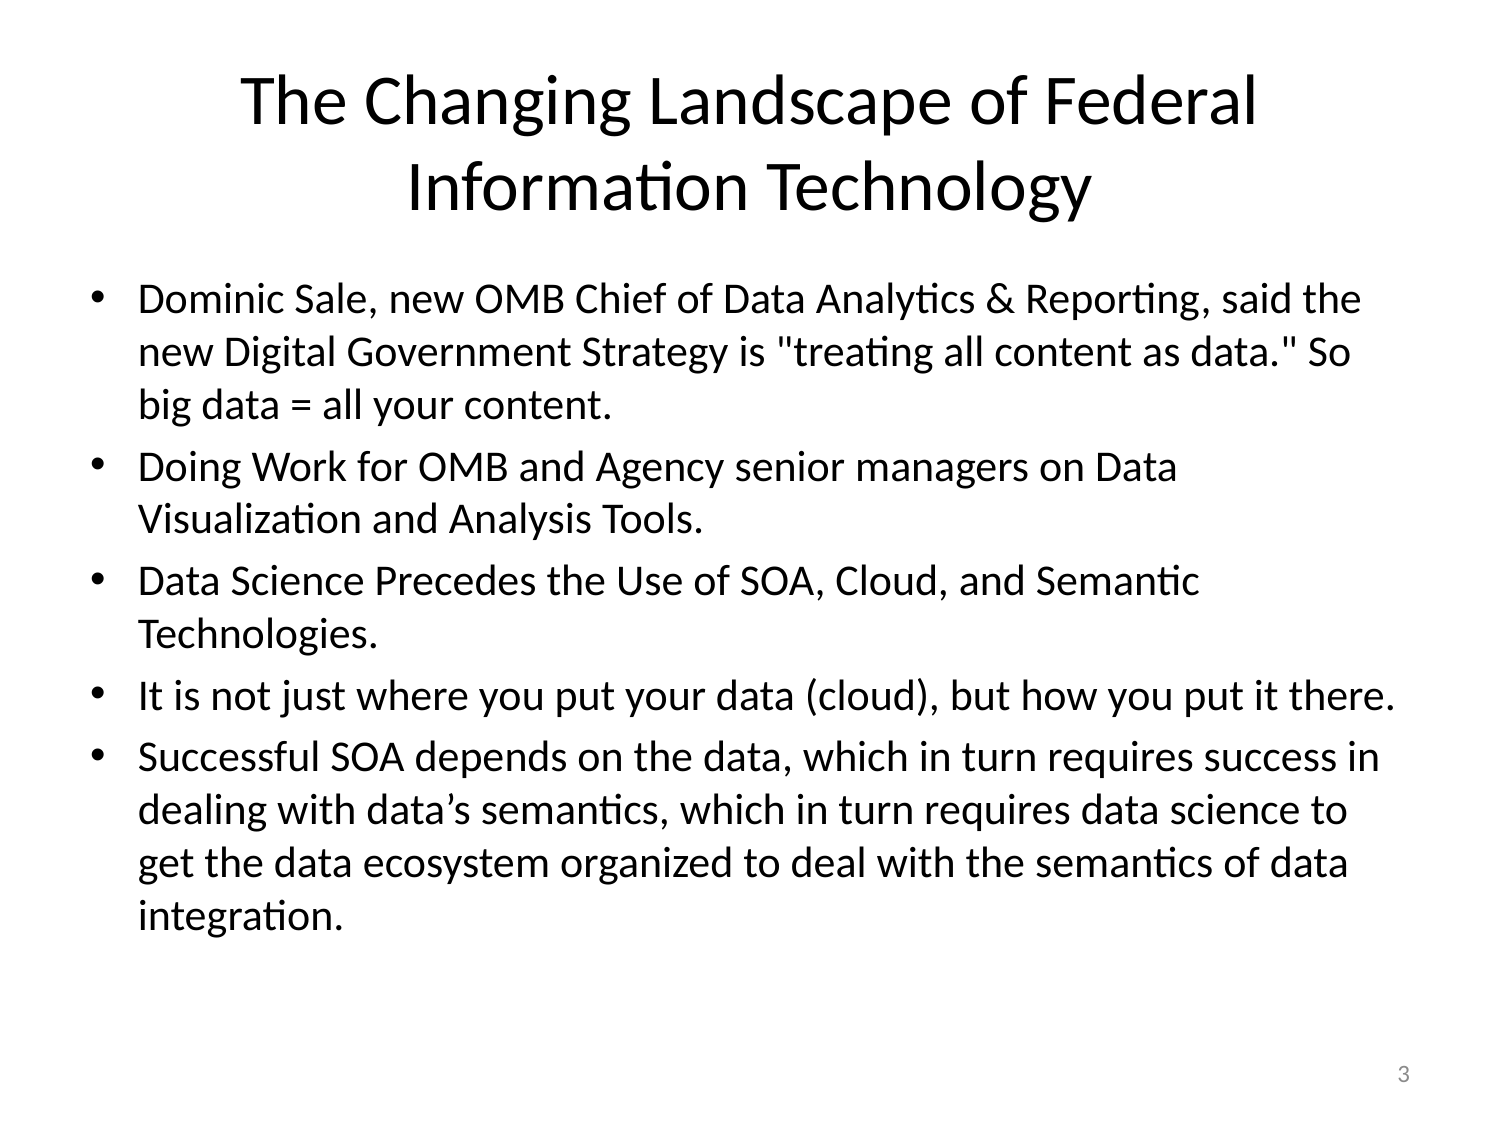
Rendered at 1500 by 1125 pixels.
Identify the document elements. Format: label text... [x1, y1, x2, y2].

slide_number 3 [1074, 1042, 1425, 1103]
list Dominic Sale, new OMB Chief of Data Analytics & Reporting, said the new Digital Government Strategy is "treating all content as data." So big data = all your content. Doing Work for OMB and Agency senior managers on Data Visualization and Analysis Tools. Data Science Precedes the Use of SOA, Cloud, and Semantic Technologies. It is not just where you put your data (cloud), but how you put it there. Successful SOA depends on the data, which in turn requires success in dealing with data’s semantics, which in turn requires data science to get the data ecosystem organized to deal with the semantics of data integration. [75, 262, 1425, 1005]
title The Changing Landscape of Federal Information Technology [75, 45, 1425, 233]
